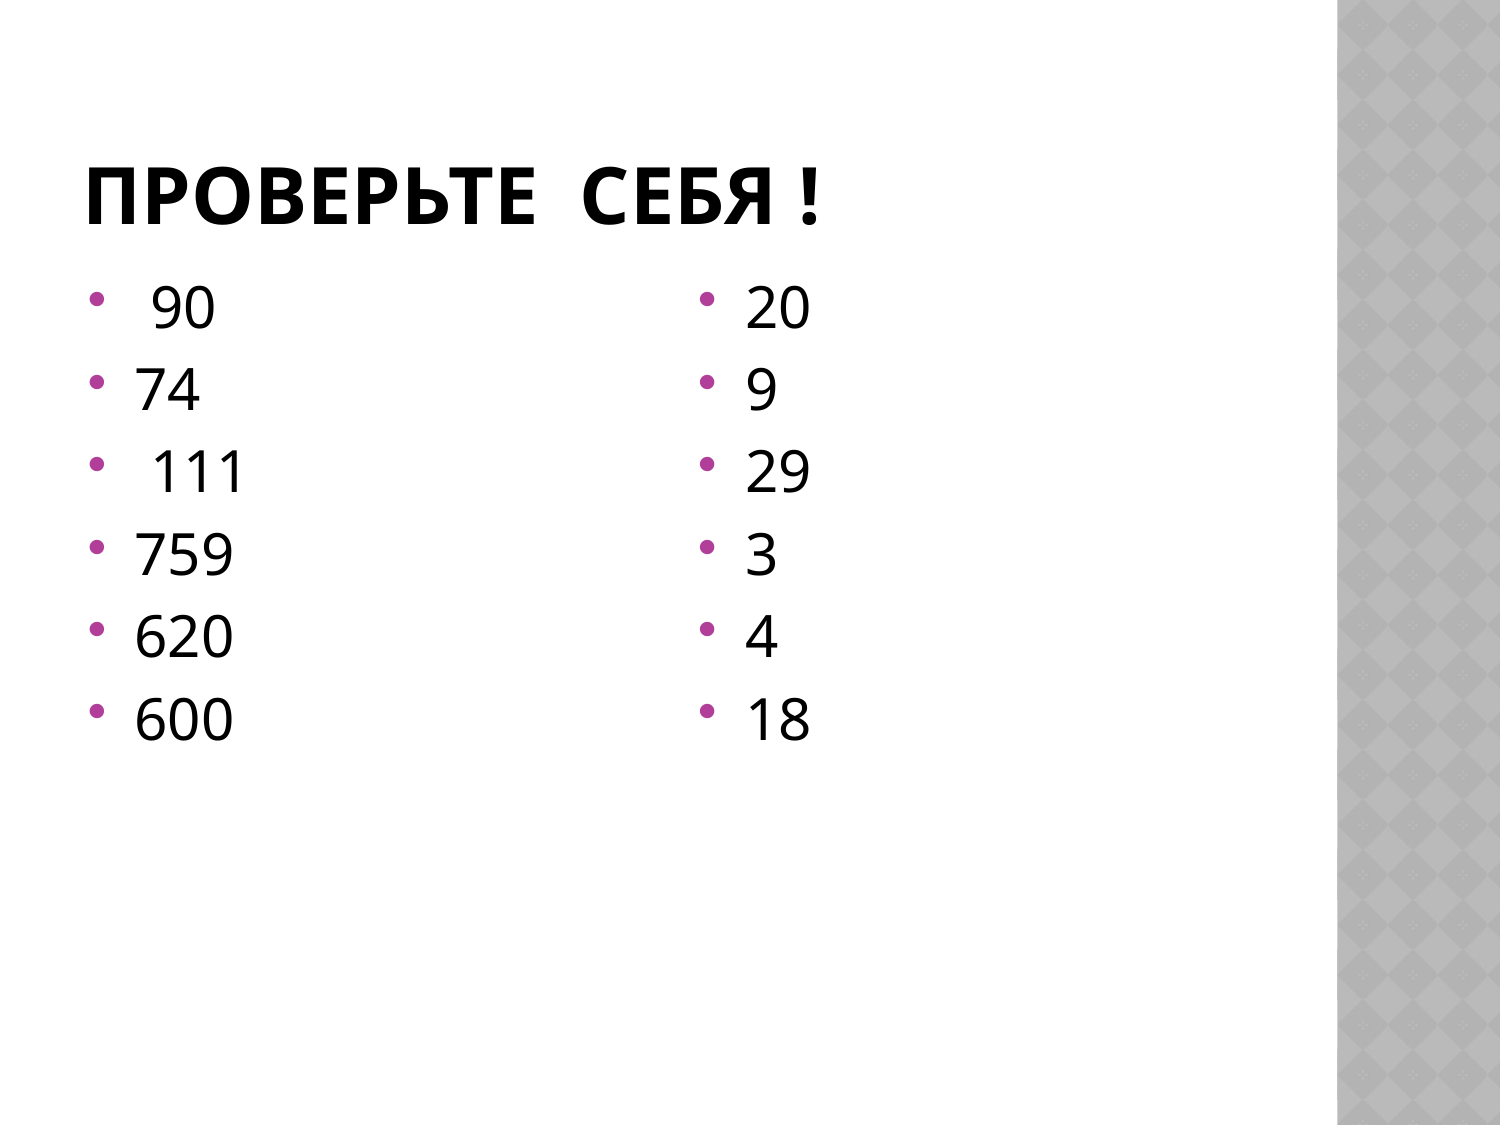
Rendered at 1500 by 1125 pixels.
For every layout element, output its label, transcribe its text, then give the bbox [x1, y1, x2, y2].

title Проверьте себя ! [75, 52, 1263, 240]
list 90 74 111 759 620 600 [75, 262, 653, 1005]
list 20 9 29 3 4 18 [685, 262, 1263, 1005]
